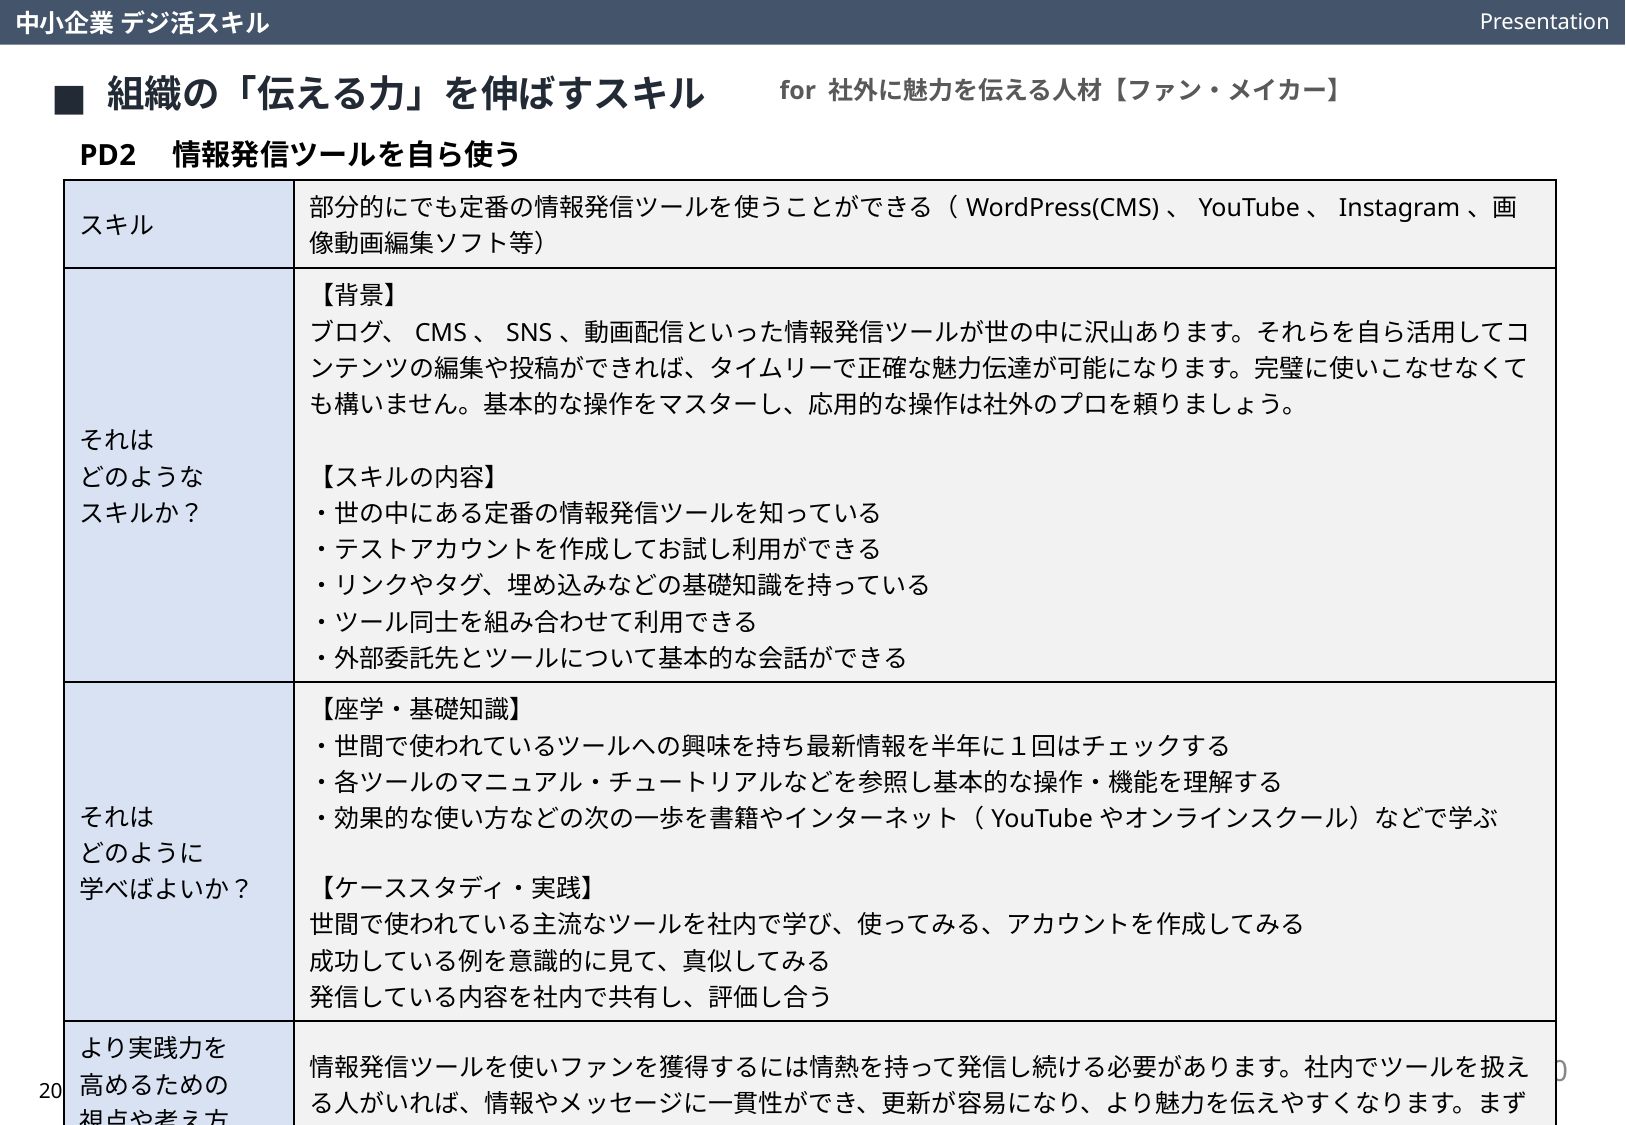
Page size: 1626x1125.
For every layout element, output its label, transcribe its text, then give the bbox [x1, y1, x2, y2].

table_cell 【座学・基礎知識】 ・世間で使われているツールへの興味を持ち最新情報を半年に１回はチェックする ・各ツールのマニュアル・チュートリアルなどを参照し基本的な操作・機能を理解する ・効果的な使い方などの次の一歩を書籍やインターネット（YouTubeやオンラインスクール）などで学ぶ 【ケーススタディ・実践】 世間で使われている主流なツールを社内で学び、使ってみる、アカウントを作成してみる 成功している例を意識的に見て、真似してみる 発信している内容を社内で共有し、評価し合う [295, 683, 1555, 1020]
text_box 組織の「伝える力」を伸ばすスキル [36, 62, 1185, 123]
text_box PD2 情報発信ツールを自ら使う [64, 128, 1561, 179]
table_cell より実践力を 高めるための 視点や考え方は？ [65, 1022, 293, 1125]
table_header 部分的にでも定番の情報発信ツールを使うことができる（WordPress(CMS)、YouTube、Instagram、画像動画編集ソフト等） [295, 181, 1555, 267]
table_cell 【背景】 ブログ、CMS、SNS、動画配信といった情報発信ツールが世の中に沢山あります。それらを自ら活用してコンテンツの編集や投稿ができれば、タイムリーで正確な魅力伝達が可能になります。完璧に使いこなせなくても構いません。基本的な操作をマスターし、応用的な操作は社外のプロを頼りましょう。 【スキルの内容】 ・世の中にある定番の情報発信ツールを知っている ・テストアカウントを作成してお試し利用ができる ・リンクやタグ、埋め込みなどの基礎知識を持っている ・ツール同士を組み合わせて利用できる ・外部委託先とツールについて基本的な会話ができる [295, 269, 1555, 681]
text_box Presentation [1438, 0, 1625, 42]
table_header スキル [65, 181, 293, 267]
slide_number 10 [1557, 1042, 1584, 1103]
text_box for 社外に魅力を伝える人材【ファン・メイカー】 [764, 67, 1399, 113]
table_cell 情報発信ツールを使いファンを獲得するには情熱を持って発信し続ける必要があります。社内でツールを扱える人がいれば、情報やメッセージに一貫性ができ、更新が容易になり、より魅力を伝えやすくなります。まずは使ってみる事です。使いながら自社にあった発信方法を見つけていきましょう。 [295, 1022, 1555, 1125]
table_cell それは どのような スキルか？ [65, 269, 293, 681]
text_box 中小企業 デジ活スキル [0, 0, 1625, 45]
table_cell それは どのように 学べばよいか？ [65, 683, 293, 1020]
